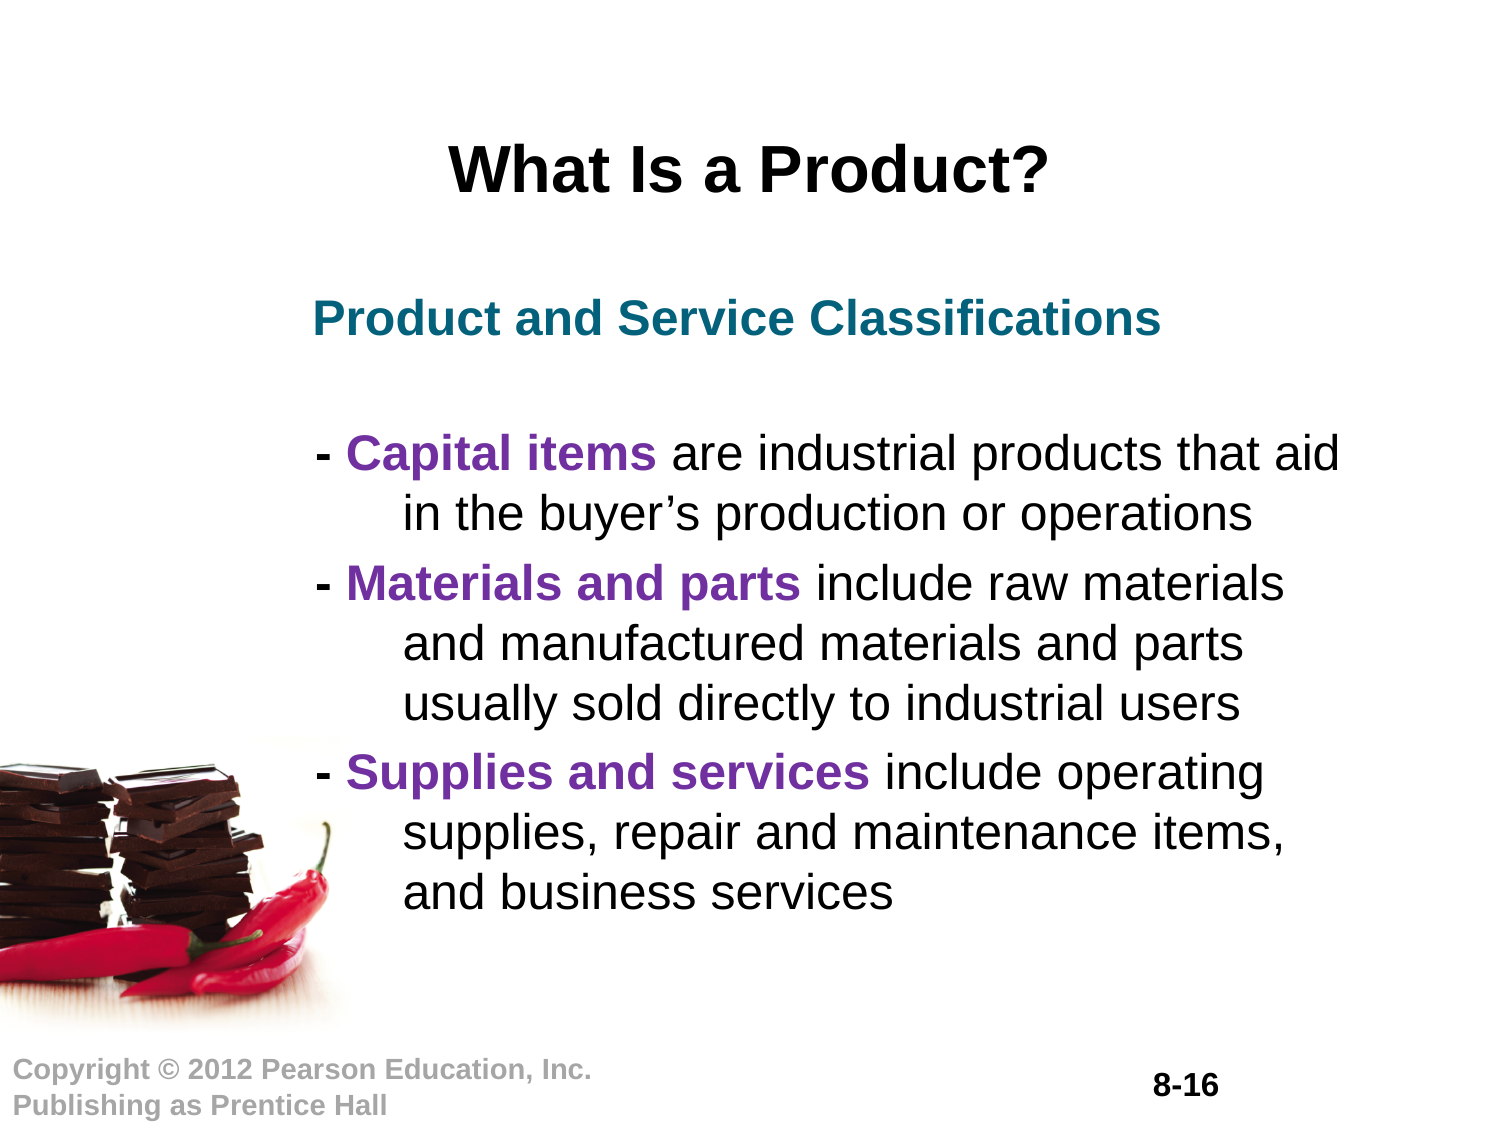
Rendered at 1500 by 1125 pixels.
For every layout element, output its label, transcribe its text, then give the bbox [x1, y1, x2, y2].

picture [0, 737, 361, 1038]
title What Is a Product? [112, 74, 1388, 263]
list Product and Service Classifications [149, 287, 1326, 351]
list - Capital items are industrial products that aid in the buyer’s production or operations - Materials and parts include raw materials and manufactured materials and parts usually sold directly to industrial users - Supplies and services include operating supplies, repair and maintenance items, and business services [299, 412, 1376, 951]
